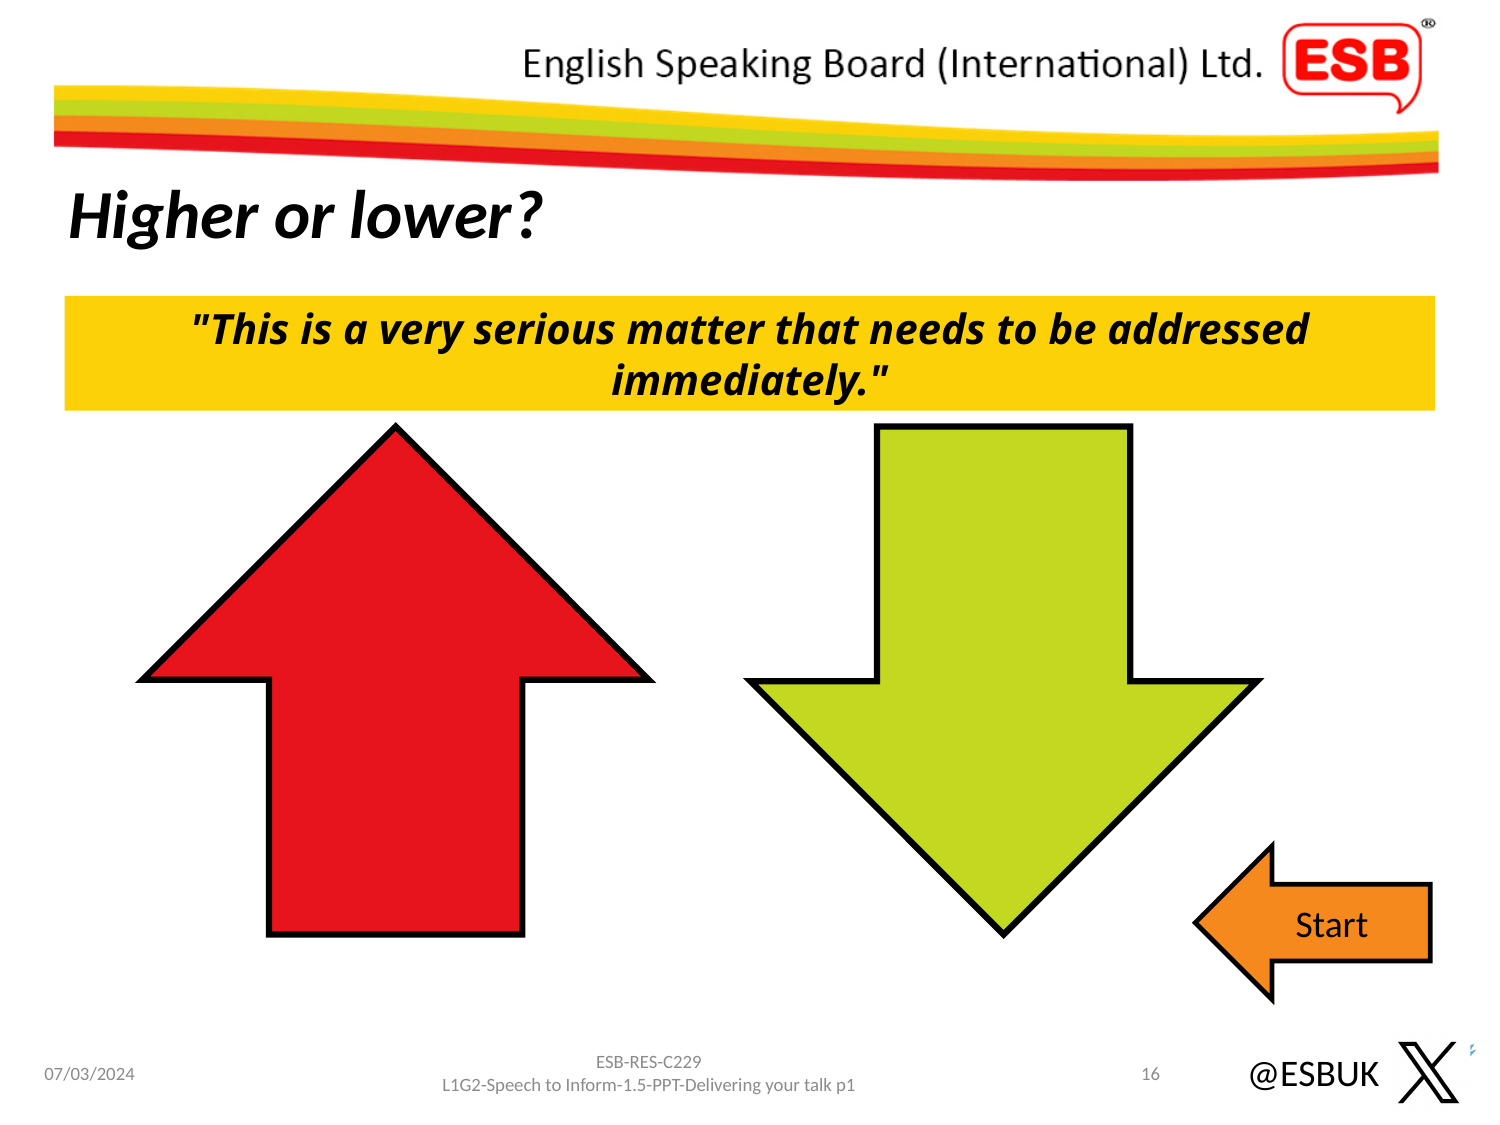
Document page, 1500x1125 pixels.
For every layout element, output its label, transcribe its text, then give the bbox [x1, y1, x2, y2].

text_box "This is a very serious matter that needs to be addressed immediately." [64, 295, 1436, 411]
slide_number 16 [930, 1042, 1176, 1103]
picture [1390, 1029, 1476, 1116]
text_box [748, 425, 1260, 936]
title Higher or lower? [53, 168, 1347, 264]
footer ESB-RES-C229 L1G2-Speech to Inform-1.5-PPT-Delivering your talk p1 [395, 1042, 902, 1103]
text_box Start [1193, 843, 1432, 1002]
text_box [140, 425, 652, 936]
picture [0, 0, 1500, 189]
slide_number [29, 1042, 367, 1103]
